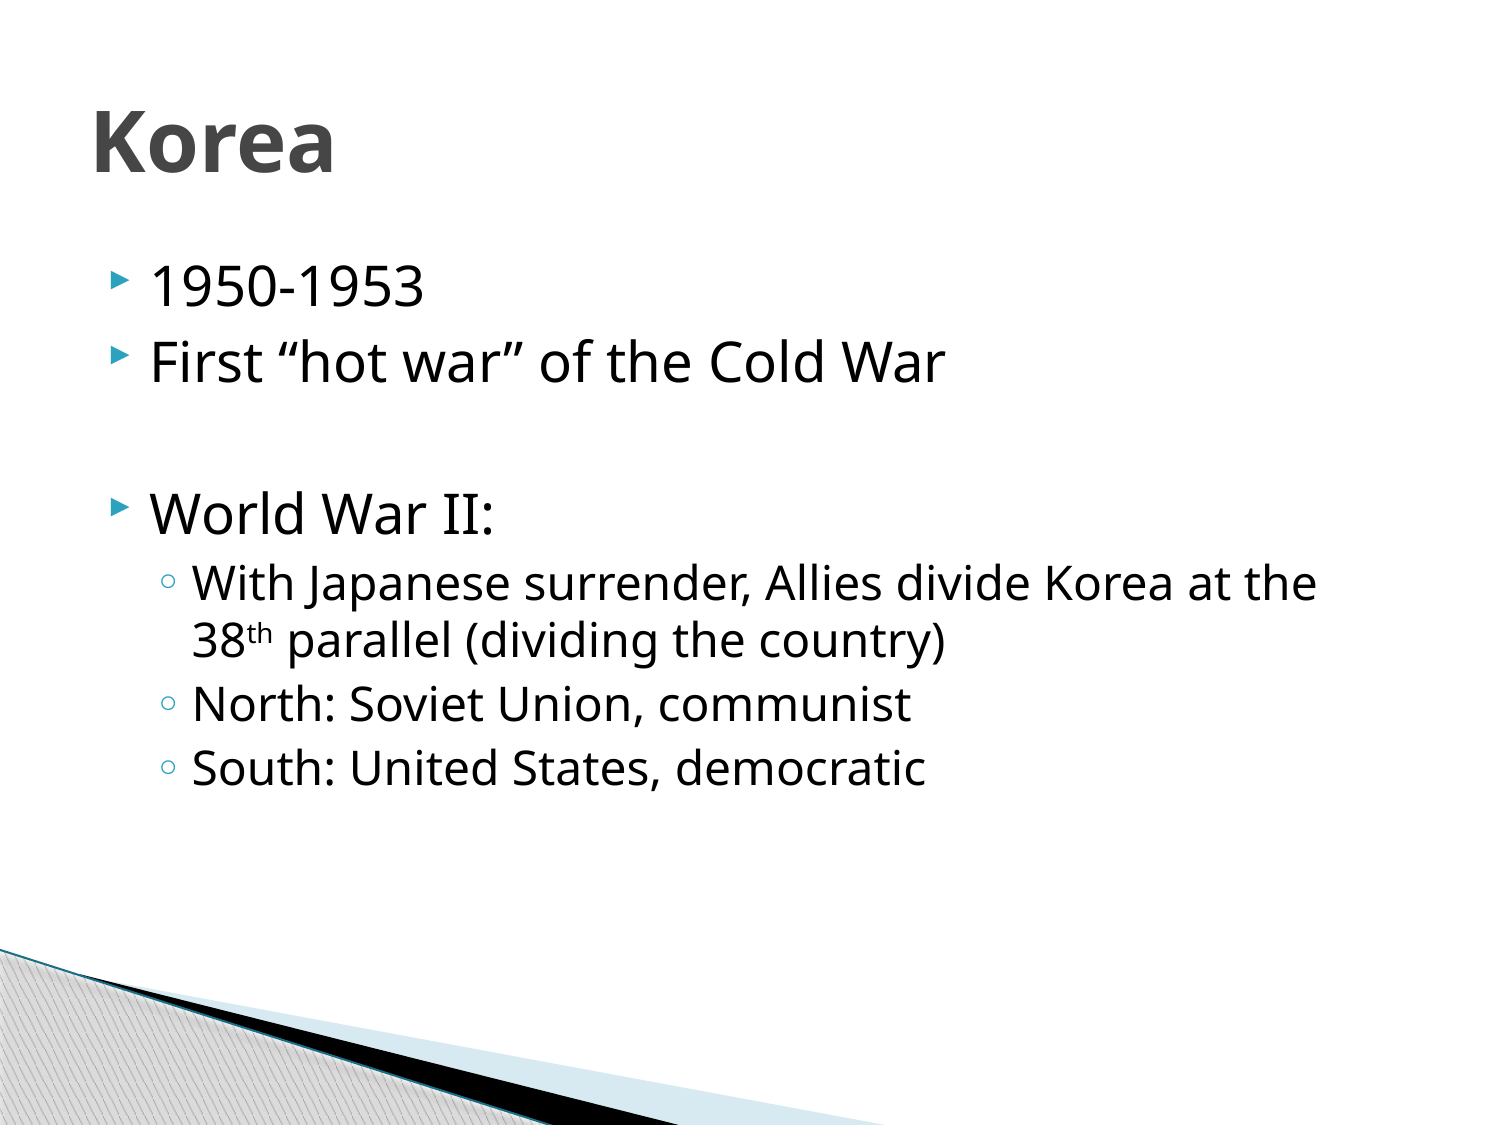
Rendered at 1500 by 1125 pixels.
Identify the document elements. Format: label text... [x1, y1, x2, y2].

list 1950-1953 First “hot war” of the Cold War World War II: With Japanese surrender, Allies divide Korea at the 38th parallel (dividing the country) North: Soviet Union, communist South: United States, democratic [75, 243, 1425, 986]
title Korea [75, 45, 1425, 233]
